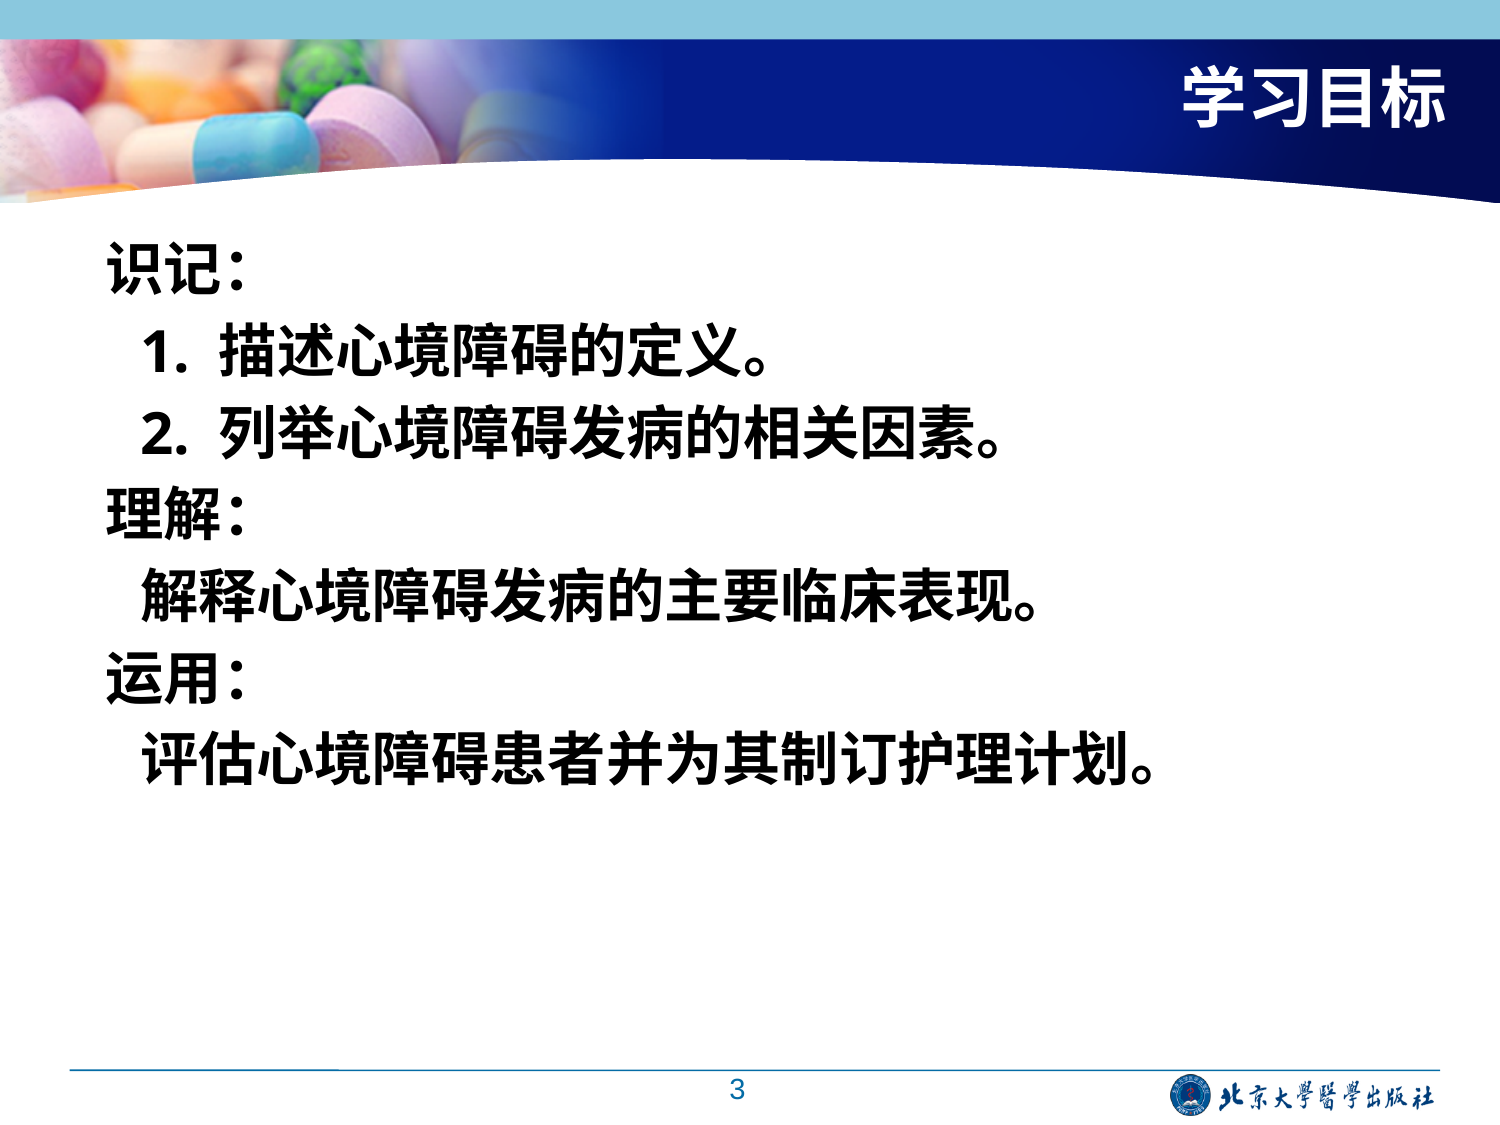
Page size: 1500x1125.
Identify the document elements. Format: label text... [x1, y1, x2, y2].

picture [1170, 1074, 1436, 1118]
title 学习目标 [137, 49, 1463, 143]
slide_number 3 [562, 1062, 913, 1114]
picture [0, 40, 1500, 203]
list 识记： 1. 描述心境障碍的定义。 2. 列举心境障碍发病的相关因素。 理解： 解释心境障碍发病的主要临床表现。 运用： 评估心境障碍患者并为其制订护理计划。 [49, 224, 1463, 1026]
